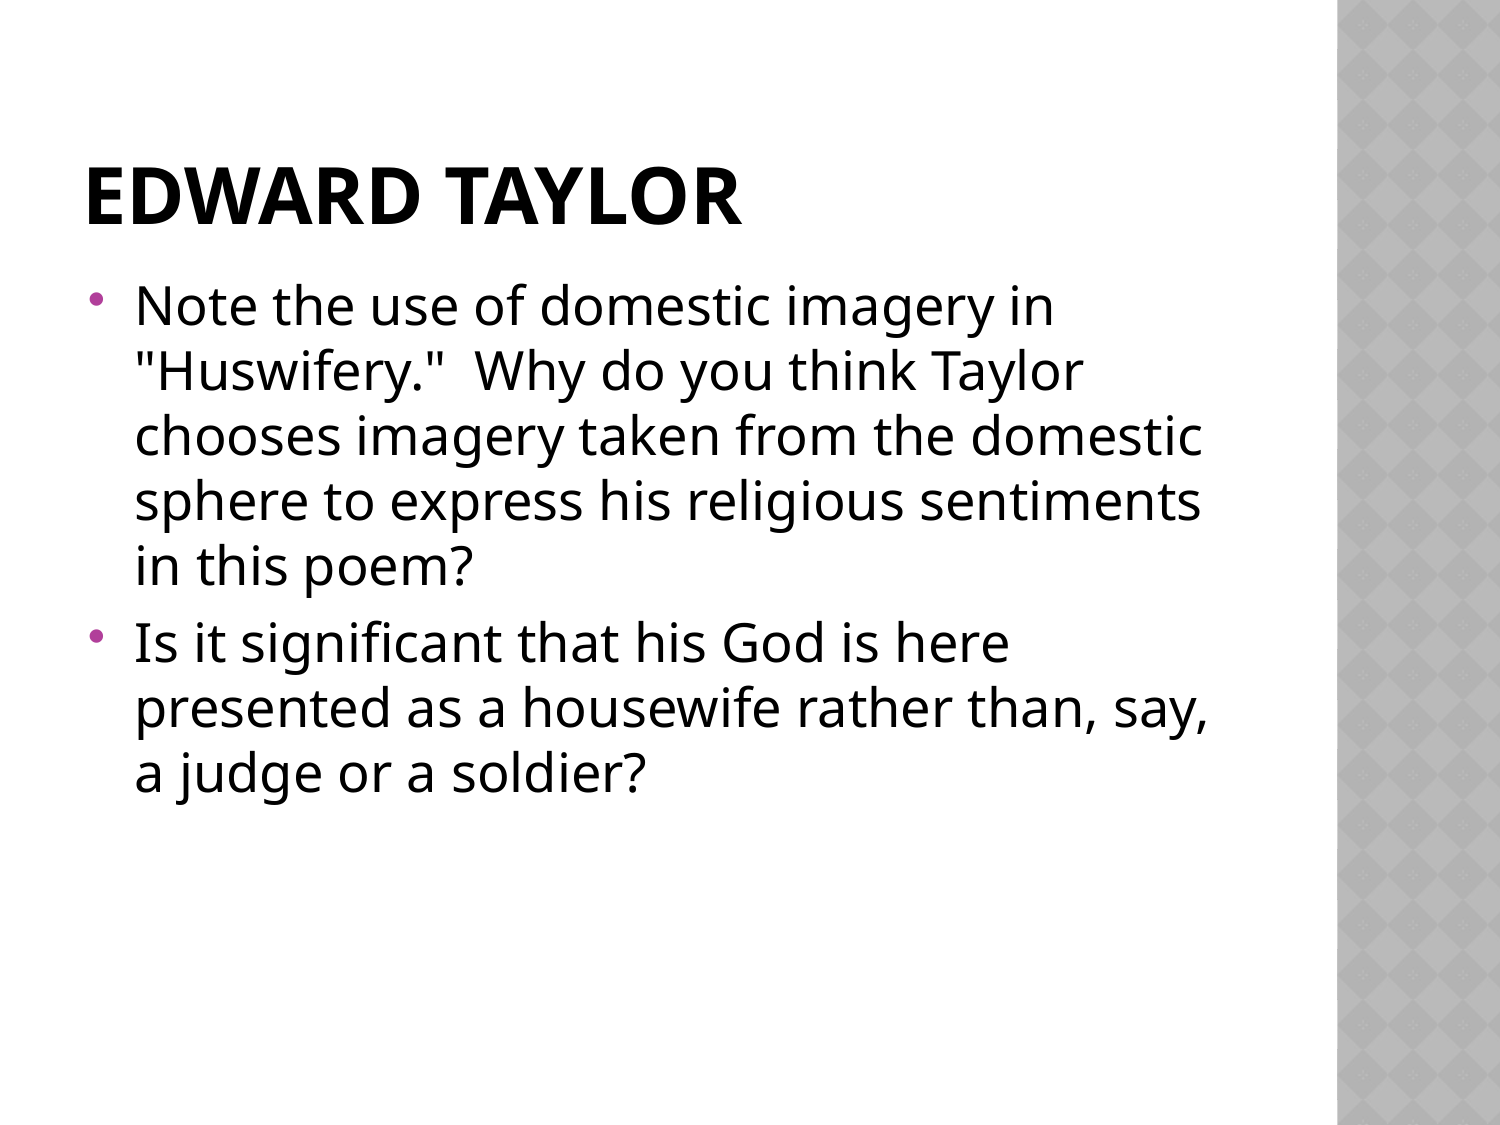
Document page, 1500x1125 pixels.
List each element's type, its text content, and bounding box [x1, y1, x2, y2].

list Note the use of domestic imagery in "Huswifery." Why do you think Taylor chooses imagery taken from the domestic sphere to express his religious sentiments in this poem? Is it significant that his God is here presented as a housewife rather than, say, a judge or a soldier? [75, 264, 1263, 1059]
title Edward Taylor [75, 52, 1263, 240]
